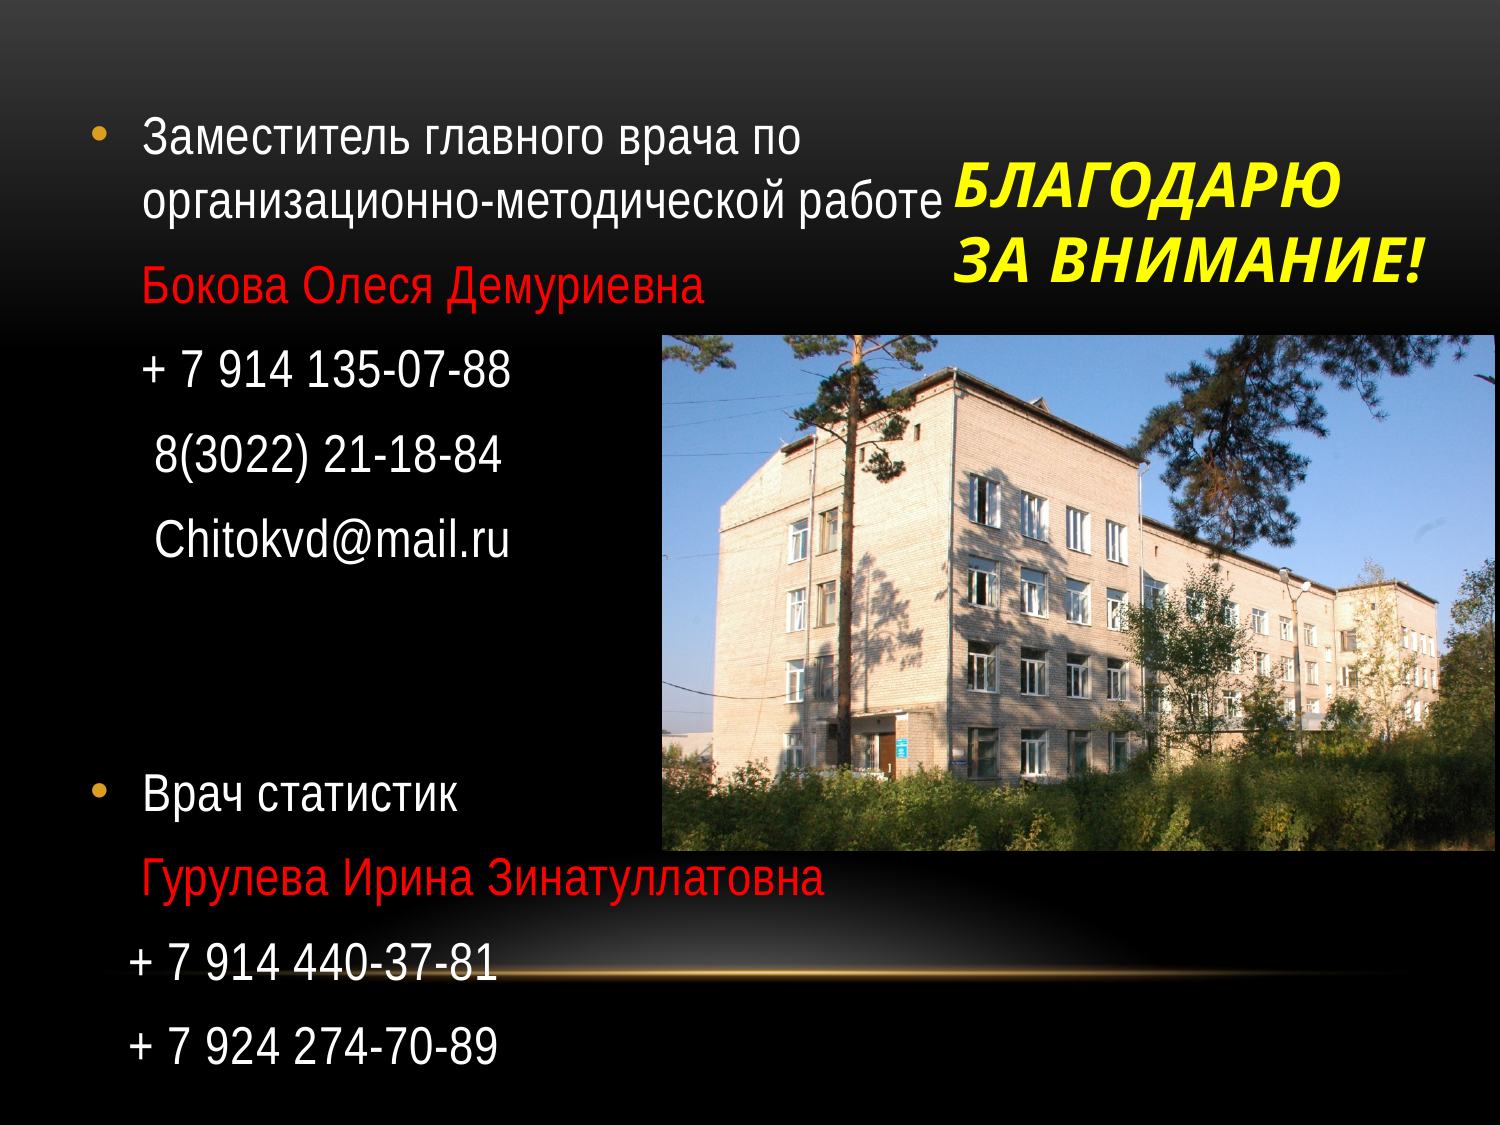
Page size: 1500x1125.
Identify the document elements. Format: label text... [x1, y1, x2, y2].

title Благодарю за внимание! [938, 90, 1455, 303]
list Заместитель главного врача по организационно-методической работе Бокова Олеся Демуриевна + 7 914 135-07-88 8(3022) 21-18-84 Chitokvd@mail.ru Врач статистик Гурулева Ирина Зинатуллатовна + 7 914 440-37-81 + 7 924 274-70-89 [75, 93, 1010, 1090]
picture [0, 0, 1500, 1125]
